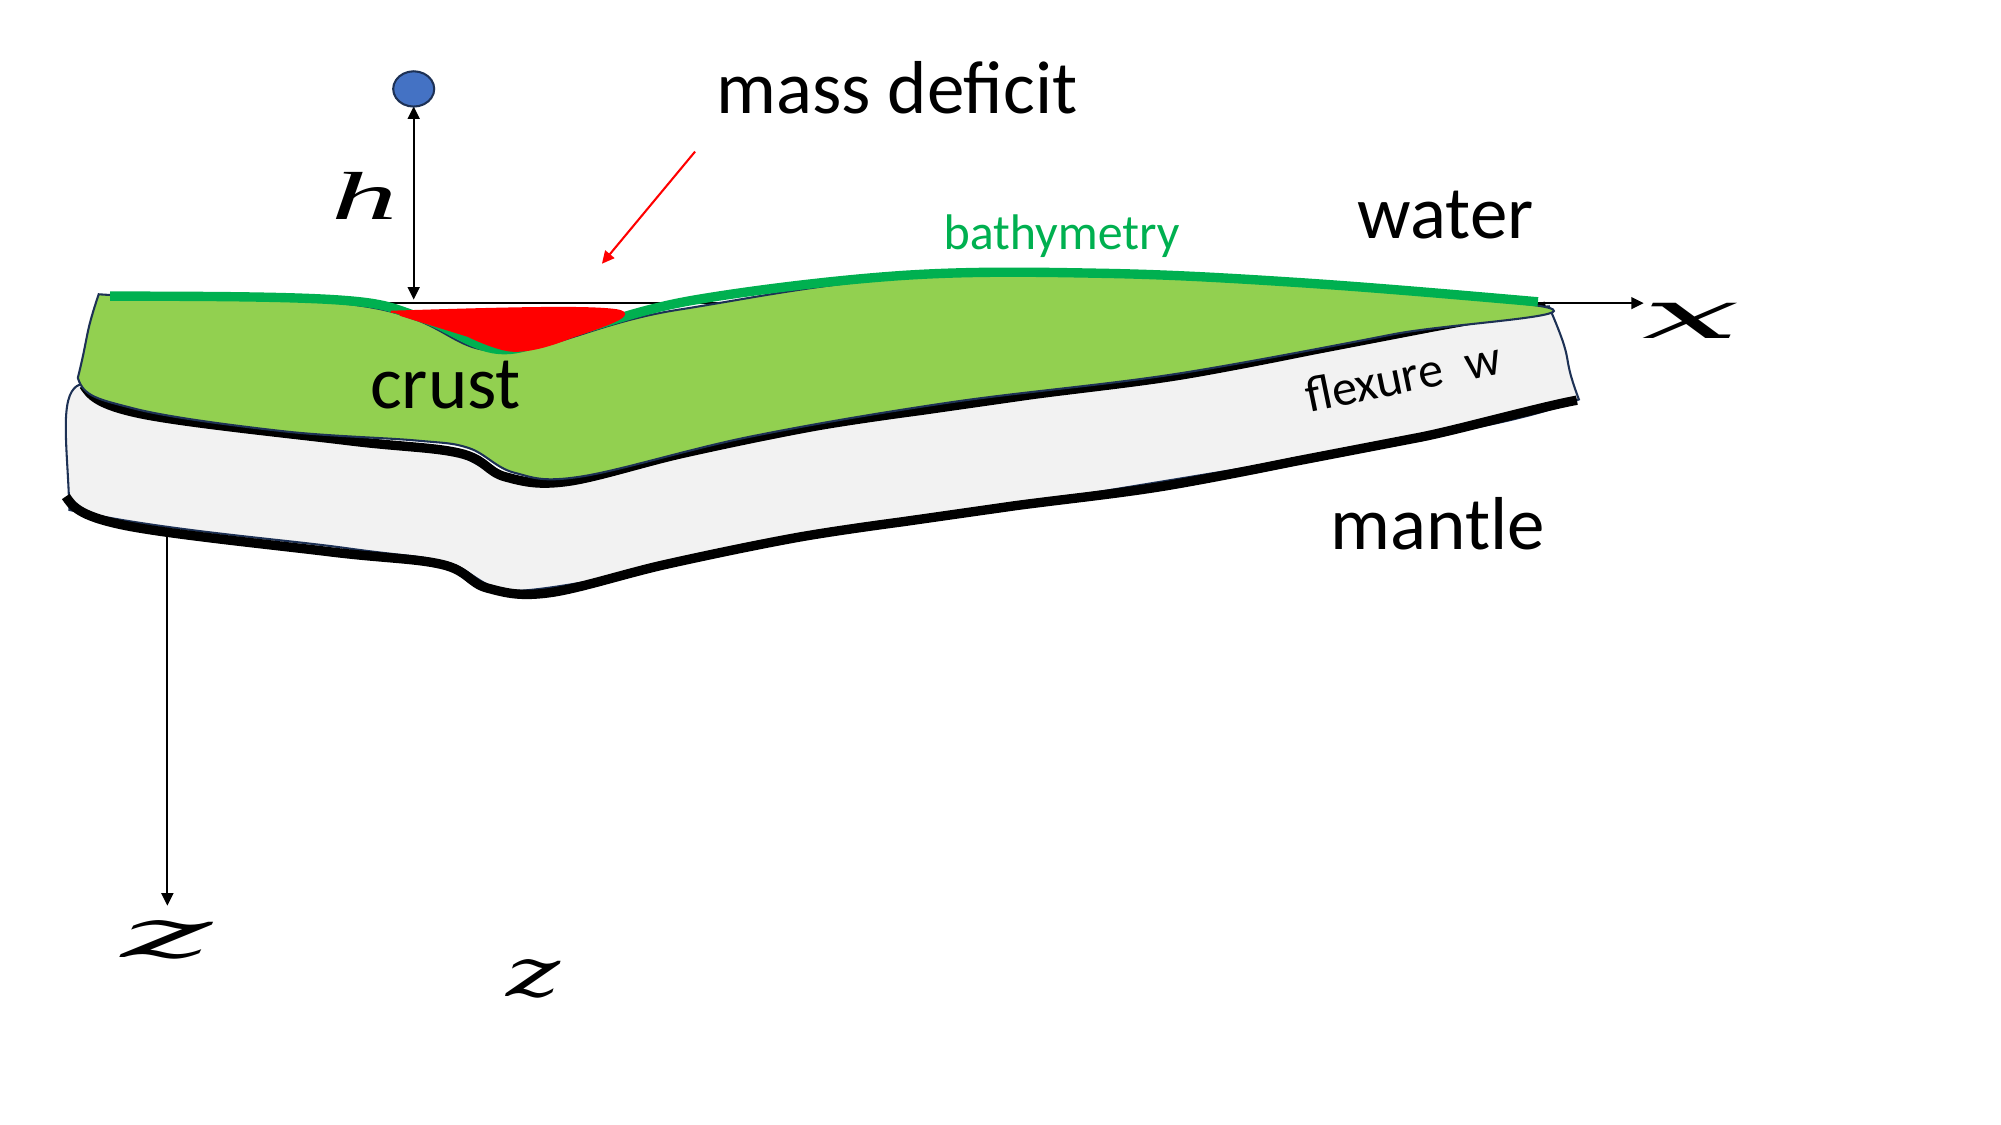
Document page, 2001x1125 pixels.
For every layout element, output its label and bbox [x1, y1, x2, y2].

text_box [681, 361, 1263, 455]
text_box [168, 399, 1578, 596]
text_box [64, 384, 167, 496]
text_box [168, 304, 1556, 481]
text_box [95, 399, 167, 420]
text_box [368, 304, 679, 319]
text_box [68, 503, 81, 514]
text_box [110, 271, 1539, 303]
text_box [64, 490, 167, 534]
text_box [636, 549, 747, 574]
text_box [713, 299, 1527, 303]
text_box [168, 420, 486, 489]
text_box [450, 332, 502, 351]
text_box [390, 306, 626, 352]
text_box [602, 151, 696, 264]
text_box [392, 70, 436, 108]
text_box [168, 417, 626, 485]
text_box [676, 314, 1581, 457]
text_box [76, 293, 349, 417]
